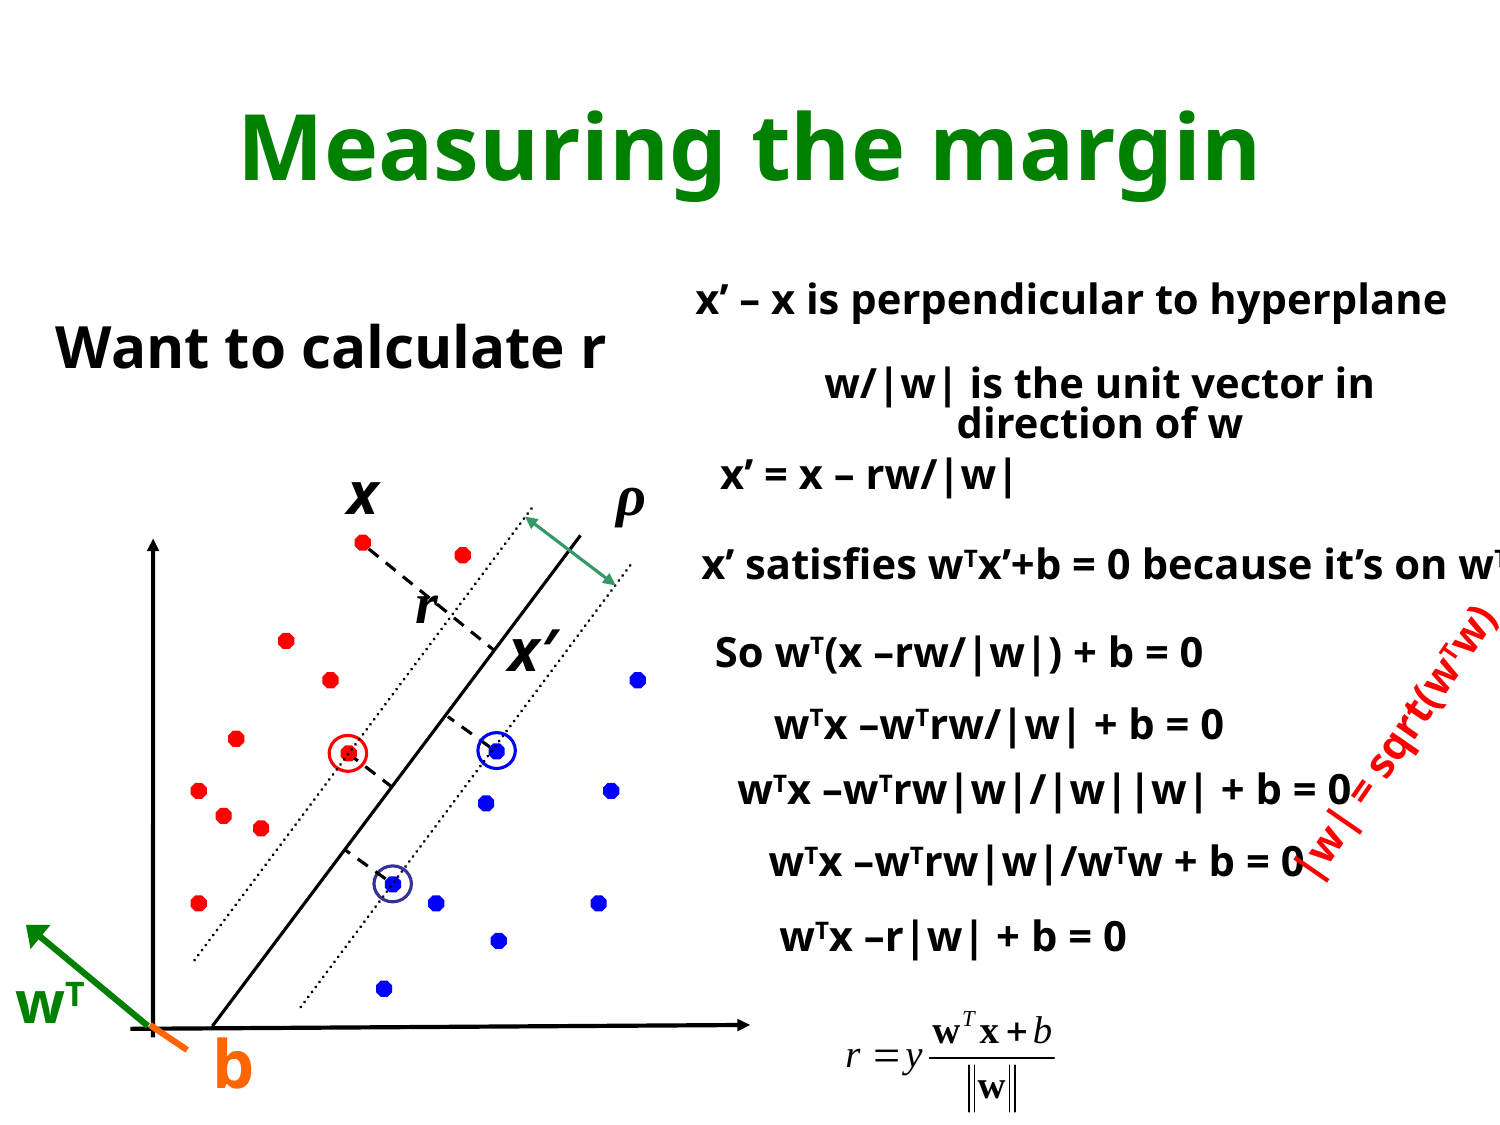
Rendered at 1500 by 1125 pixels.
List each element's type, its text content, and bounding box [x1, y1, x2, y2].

text_box [549, 535, 616, 586]
text_box [191, 1018, 751, 1032]
text_box wT [0, 971, 100, 1043]
title Measuring the margin [87, 62, 1413, 226]
text_box [228, 731, 244, 747]
text_box Want to calculate r [40, 316, 622, 388]
text_box ρ [537, 463, 725, 535]
text_box wTx –wTrw/|w| + b = 0 [759, 699, 1240, 755]
text_box [146, 538, 160, 1023]
text_box [355, 535, 371, 550]
text_box b [197, 1030, 270, 1109]
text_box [839, 999, 1063, 1120]
text_box r [385, 571, 468, 642]
text_box [26, 924, 82, 971]
text_box wTx –r|w| + b = 0 [764, 912, 1142, 968]
text_box [477, 732, 516, 769]
text_box [428, 896, 444, 911]
text_box [525, 516, 537, 530]
text_box [216, 808, 231, 824]
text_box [149, 1024, 188, 1051]
text_box wTx –wTrw|w|/|w||w| + b = 0 [722, 765, 1349, 821]
text_box w/|w| is the unit vector in direction of w [724, 359, 1475, 454]
text_box [478, 796, 494, 811]
text_box [253, 821, 269, 836]
text_box [323, 672, 338, 688]
text_box [455, 547, 471, 563]
text_box x [332, 462, 394, 534]
text_box [191, 783, 206, 799]
text_box [603, 783, 619, 799]
text_box wTx –wTrw|w|/wTw + b = 0 [753, 837, 1299, 893]
text_box x′ [494, 618, 572, 690]
text_box [278, 633, 294, 649]
text_box x’ satisfies wTx’+b = 0 because it’s on wT [686, 540, 1500, 596]
text_box x’ – x is perpendicular to hyperplane [680, 275, 1474, 330]
text_box [373, 865, 412, 902]
text_box [491, 933, 506, 949]
text_box [591, 896, 606, 911]
text_box [329, 735, 367, 772]
text_box [630, 672, 646, 688]
text_box |w| = sqrt(wTw) [1273, 583, 1500, 907]
text_box [191, 896, 206, 911]
text_box [376, 981, 392, 997]
text_box x’ = x – rw/|w| [705, 450, 1035, 505]
text_box So wT(x –rw/|w|) + b = 0 [700, 628, 1219, 683]
